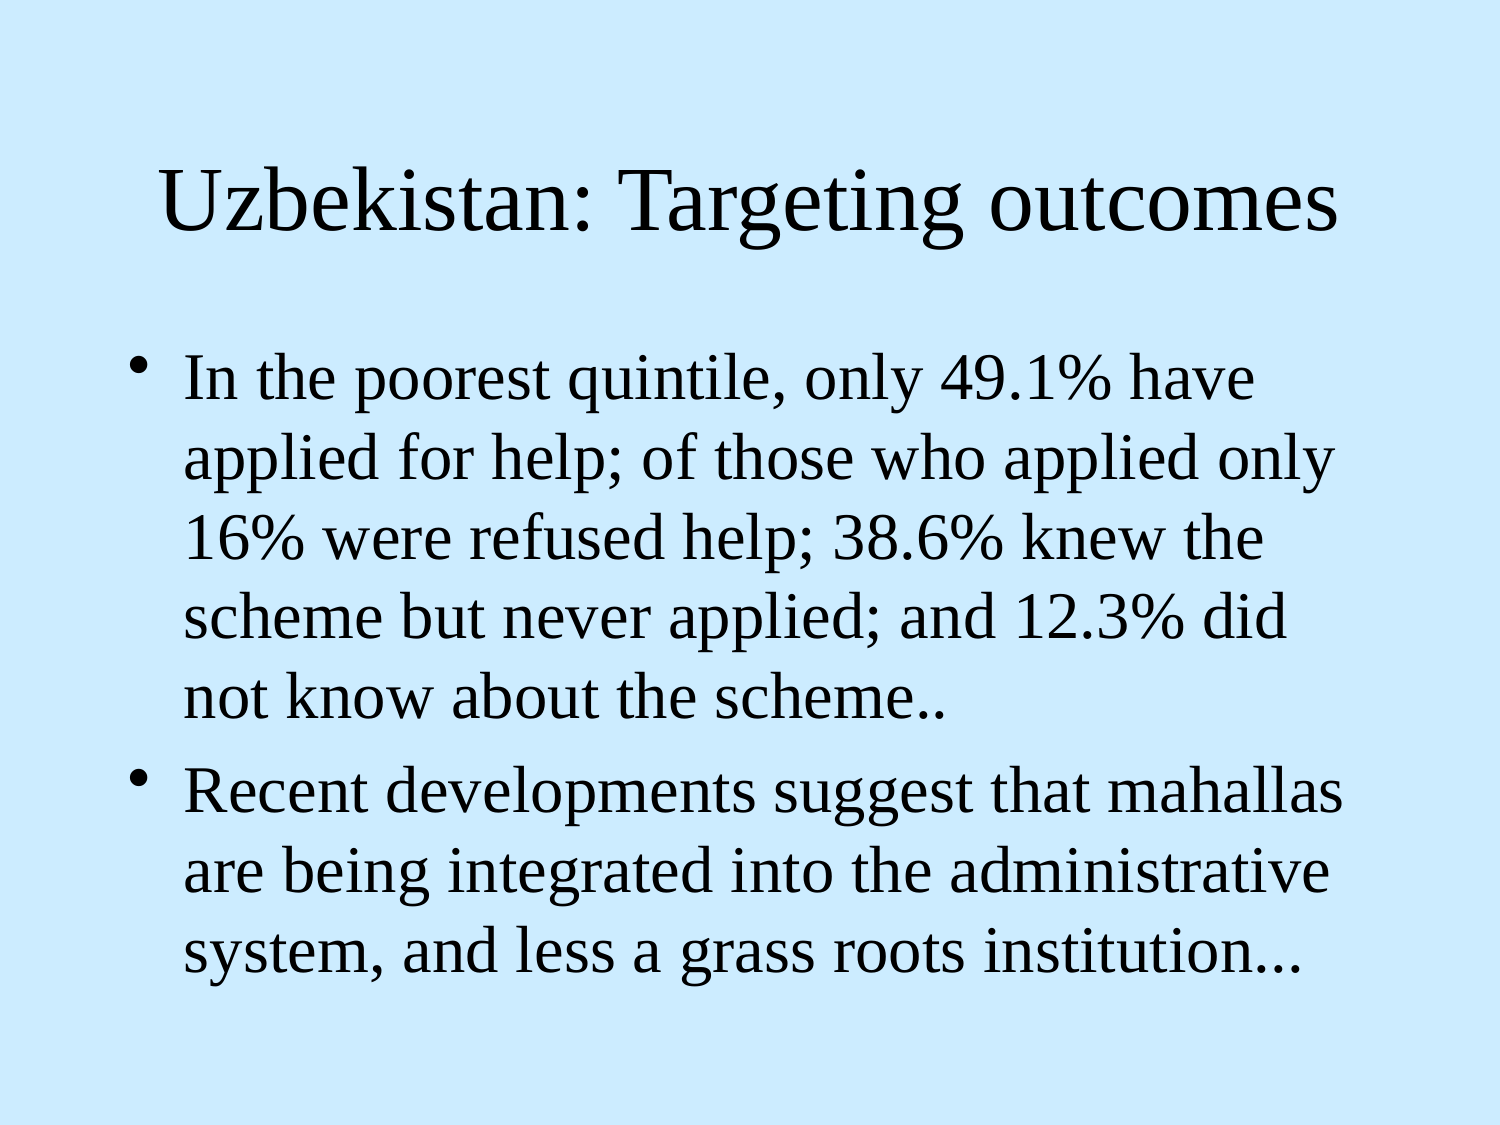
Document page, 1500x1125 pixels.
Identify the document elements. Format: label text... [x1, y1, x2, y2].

list In the poorest quintile, only 49.1% have applied for help; of those who applied only 16% were refused help; 38.6% knew the scheme but never applied; and 12.3% did not know about the scheme.. Recent developments suggest that mahallas are being integrated into the administrative system, and less a grass roots institution... [112, 324, 1388, 1001]
title Uzbekistan: Targeting outcomes [112, 99, 1388, 288]
